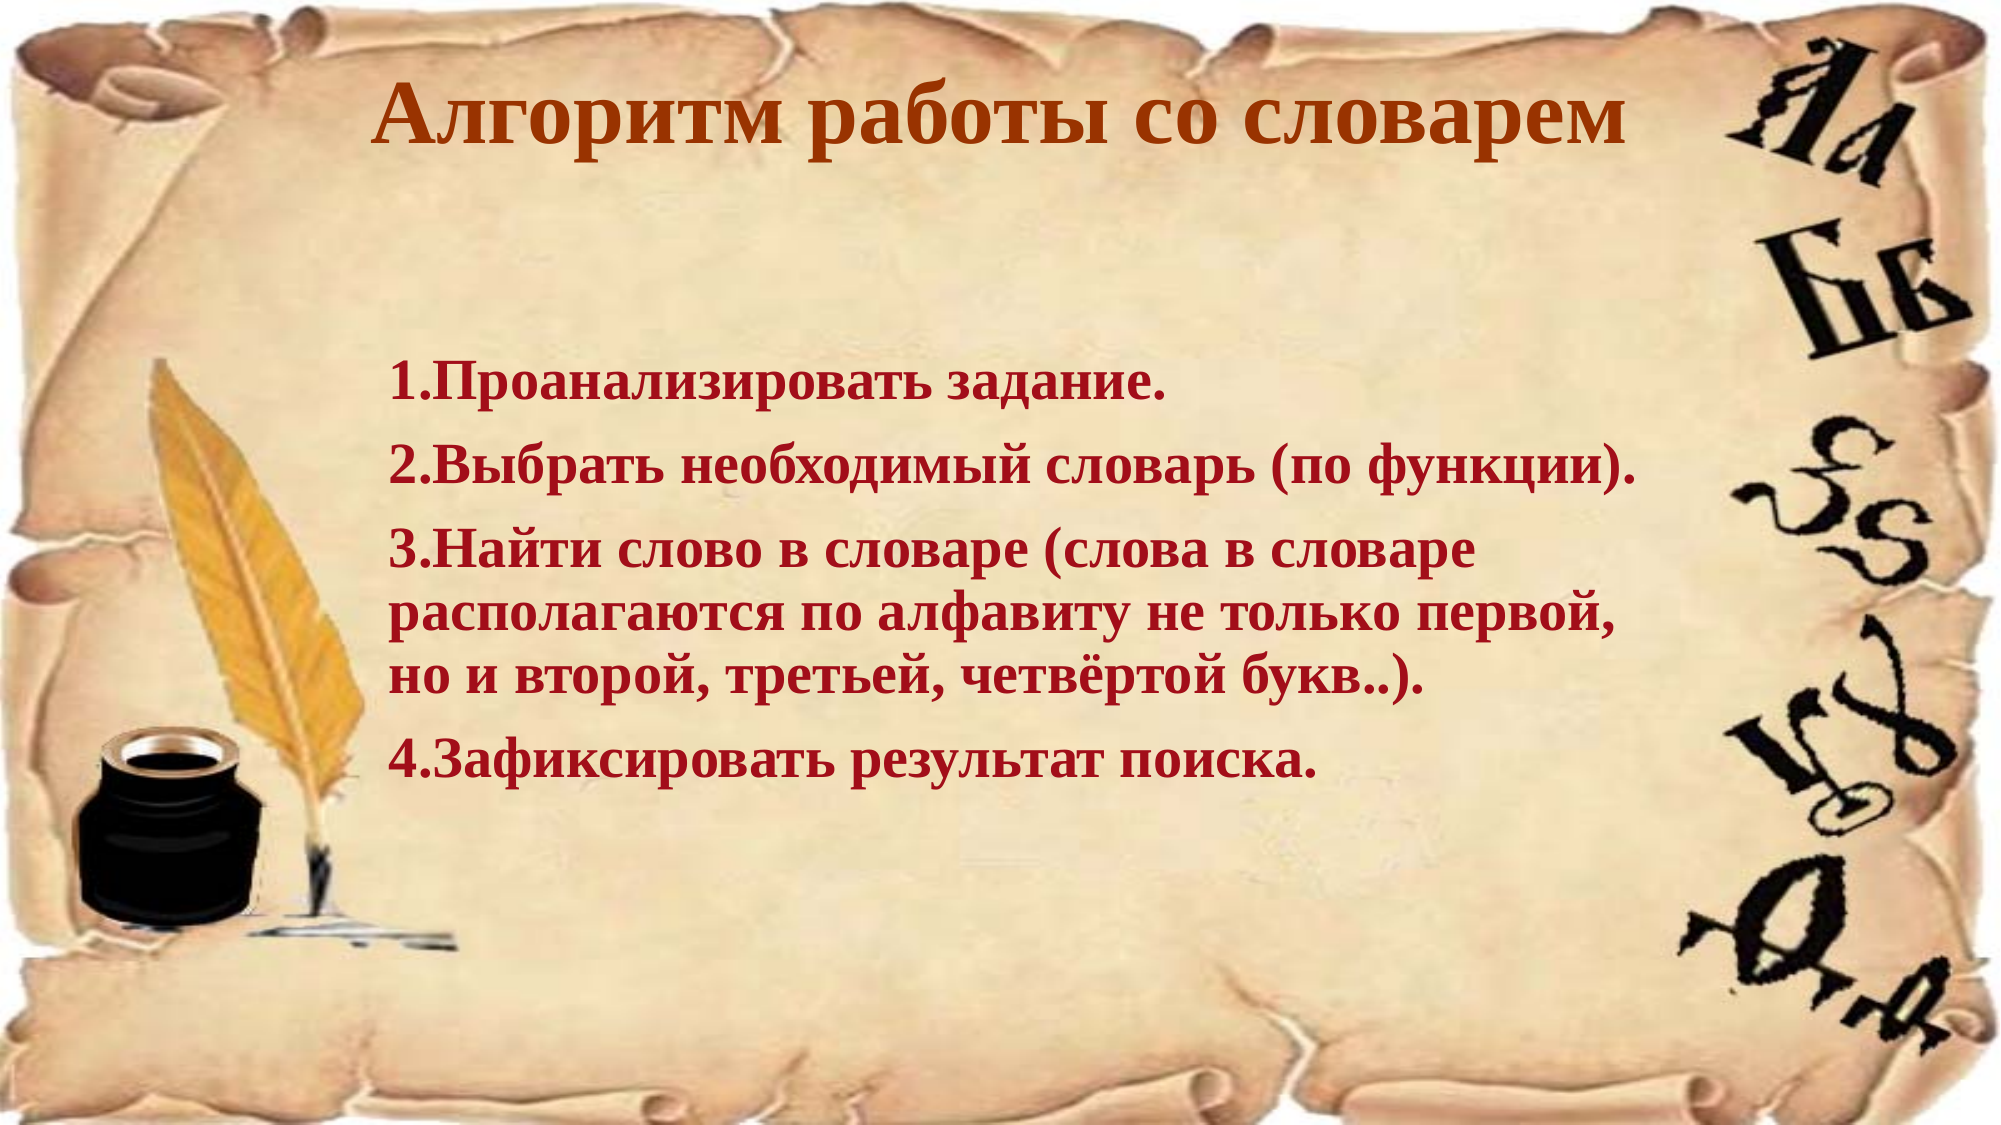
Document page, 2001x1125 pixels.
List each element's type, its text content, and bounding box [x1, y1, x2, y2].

list 1.Проанализировать задание. 2.Выбрать необходимый словарь (по функции). 3.Найти слово в словаре (слова в словаре располагаются по алфавиту не только первой, но и второй, третьей, четвёртой букв..). 4.Зафиксировать результат поиска. [374, 251, 1704, 966]
title Алгоритм работы со словарем [137, 59, 1863, 278]
picture [0, 0, 2001, 1125]
